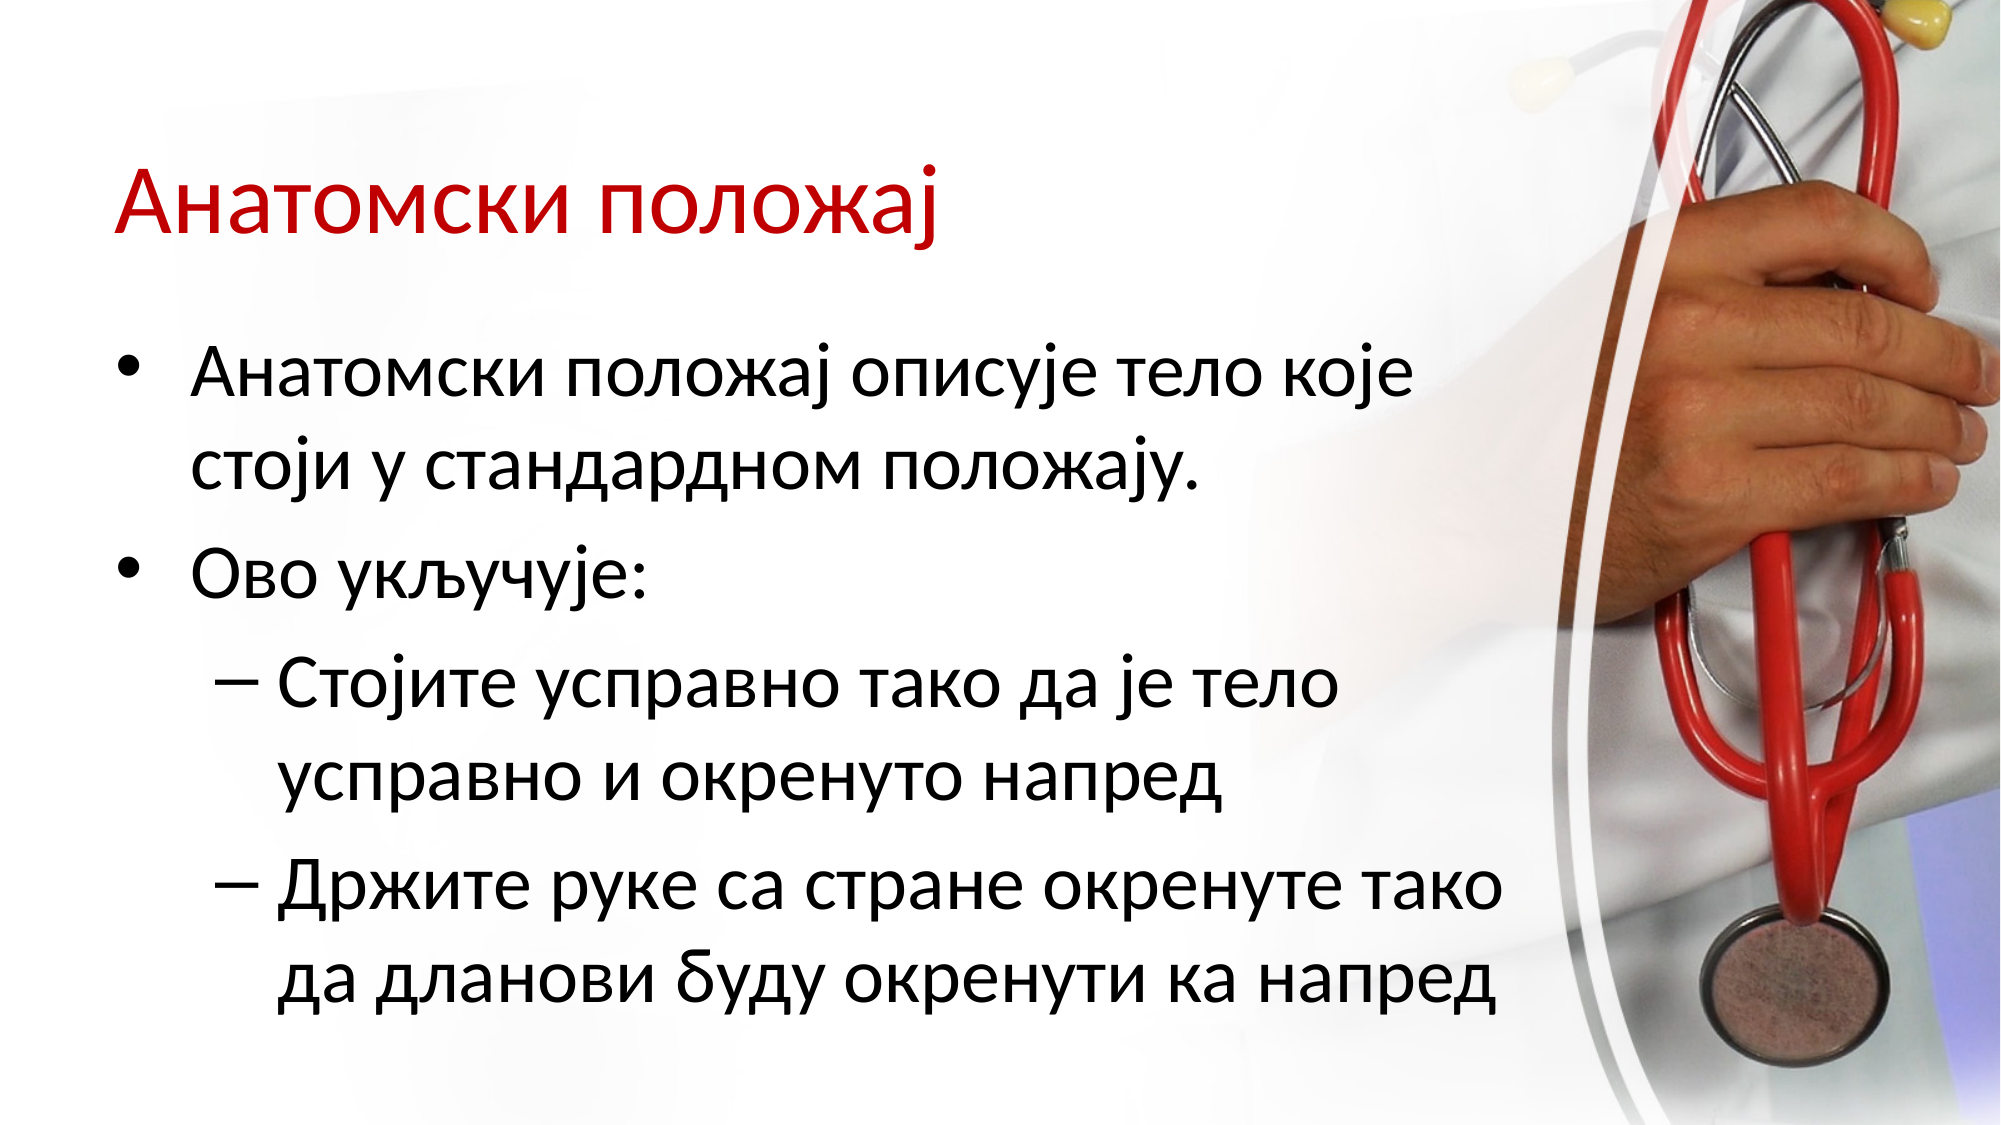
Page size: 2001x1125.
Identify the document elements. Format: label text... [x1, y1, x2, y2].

list Анатомски положај описује тело које стоји у стандардном положају. Ово укључује: Стојите усправно тако да је тело усправно и окренуто напред Држите руке са стране окренуте тако да дланови буду окренути ка напред [100, 310, 1537, 1043]
title Анатомски положај [99, 110, 1540, 278]
picture [0, 0, 2001, 1125]
